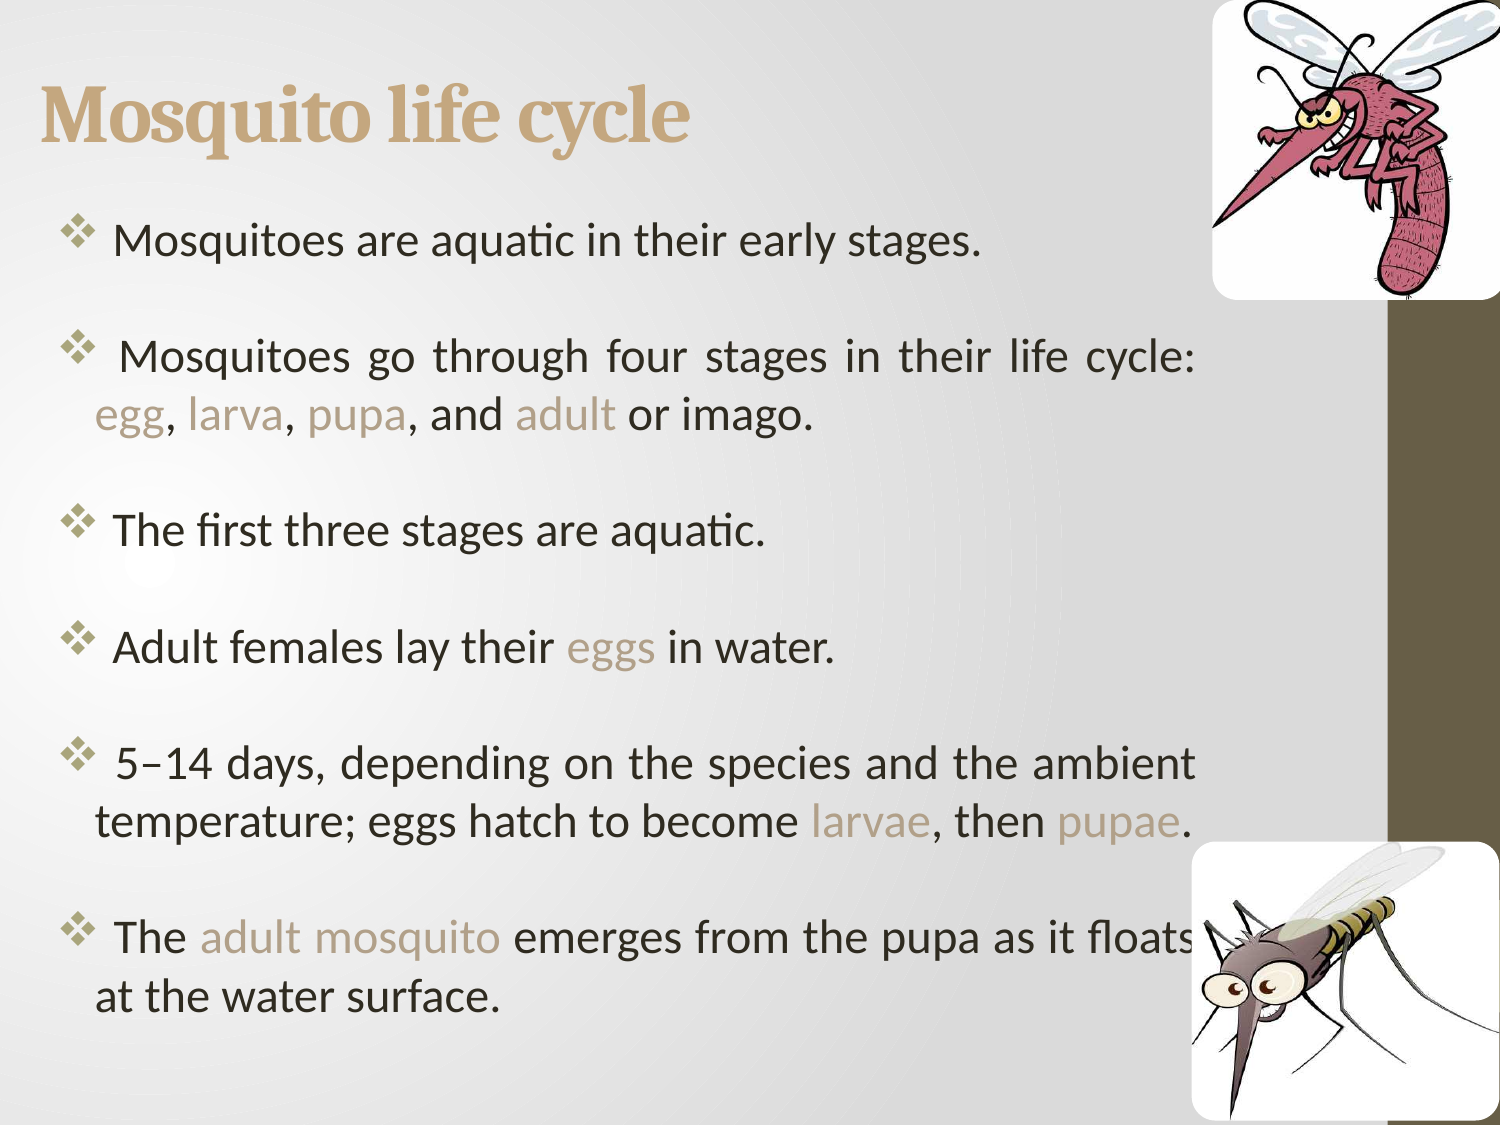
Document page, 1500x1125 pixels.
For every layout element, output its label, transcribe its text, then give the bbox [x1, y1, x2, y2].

picture [1191, 841, 1500, 1122]
title Mosquito life cycle [24, 50, 1209, 168]
picture [1211, 0, 1500, 301]
list Mosquitoes are aquatic in their early stages. Mosquitoes go through four stages in their life cycle: egg, larva, pupa, and adult or imago. The first three stages are aquatic. Adult females lay their eggs in water. 5–14 days, depending on the species and the ambient temperature; eggs hatch to become larvae, then pupae. The adult mosquito emerges from the pupa as it floats at the water surface. [24, 200, 1213, 1063]
